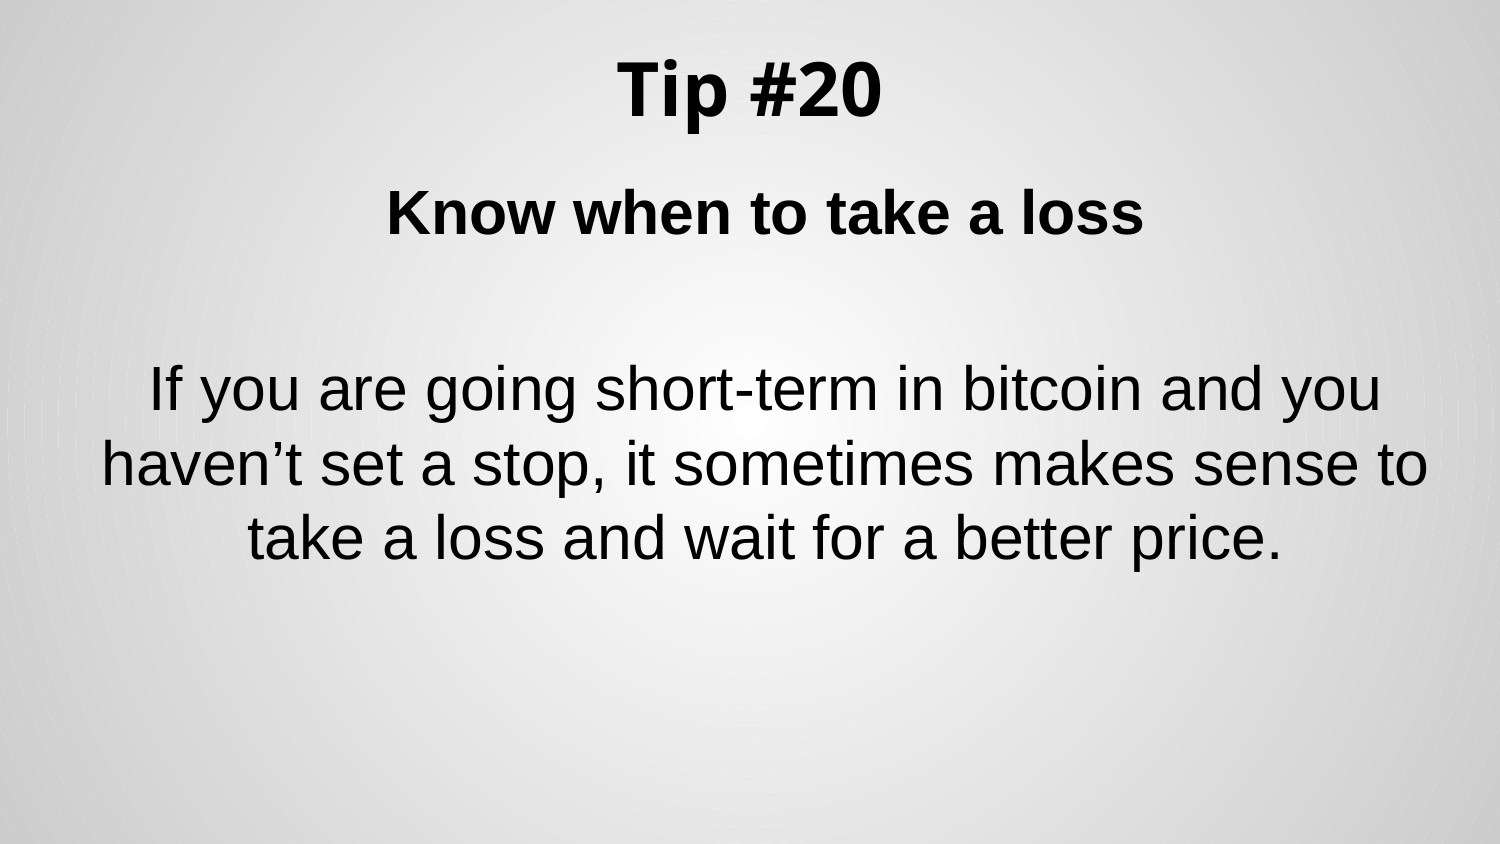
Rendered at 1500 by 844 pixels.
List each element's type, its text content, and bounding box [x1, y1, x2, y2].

list Know when to take a loss If you are going short-term in bitcoin and you haven’t set a stop, it sometimes makes sense to take a loss and wait for a better price. [85, 70, 1447, 788]
title Tip #20 [75, 27, 1425, 147]
